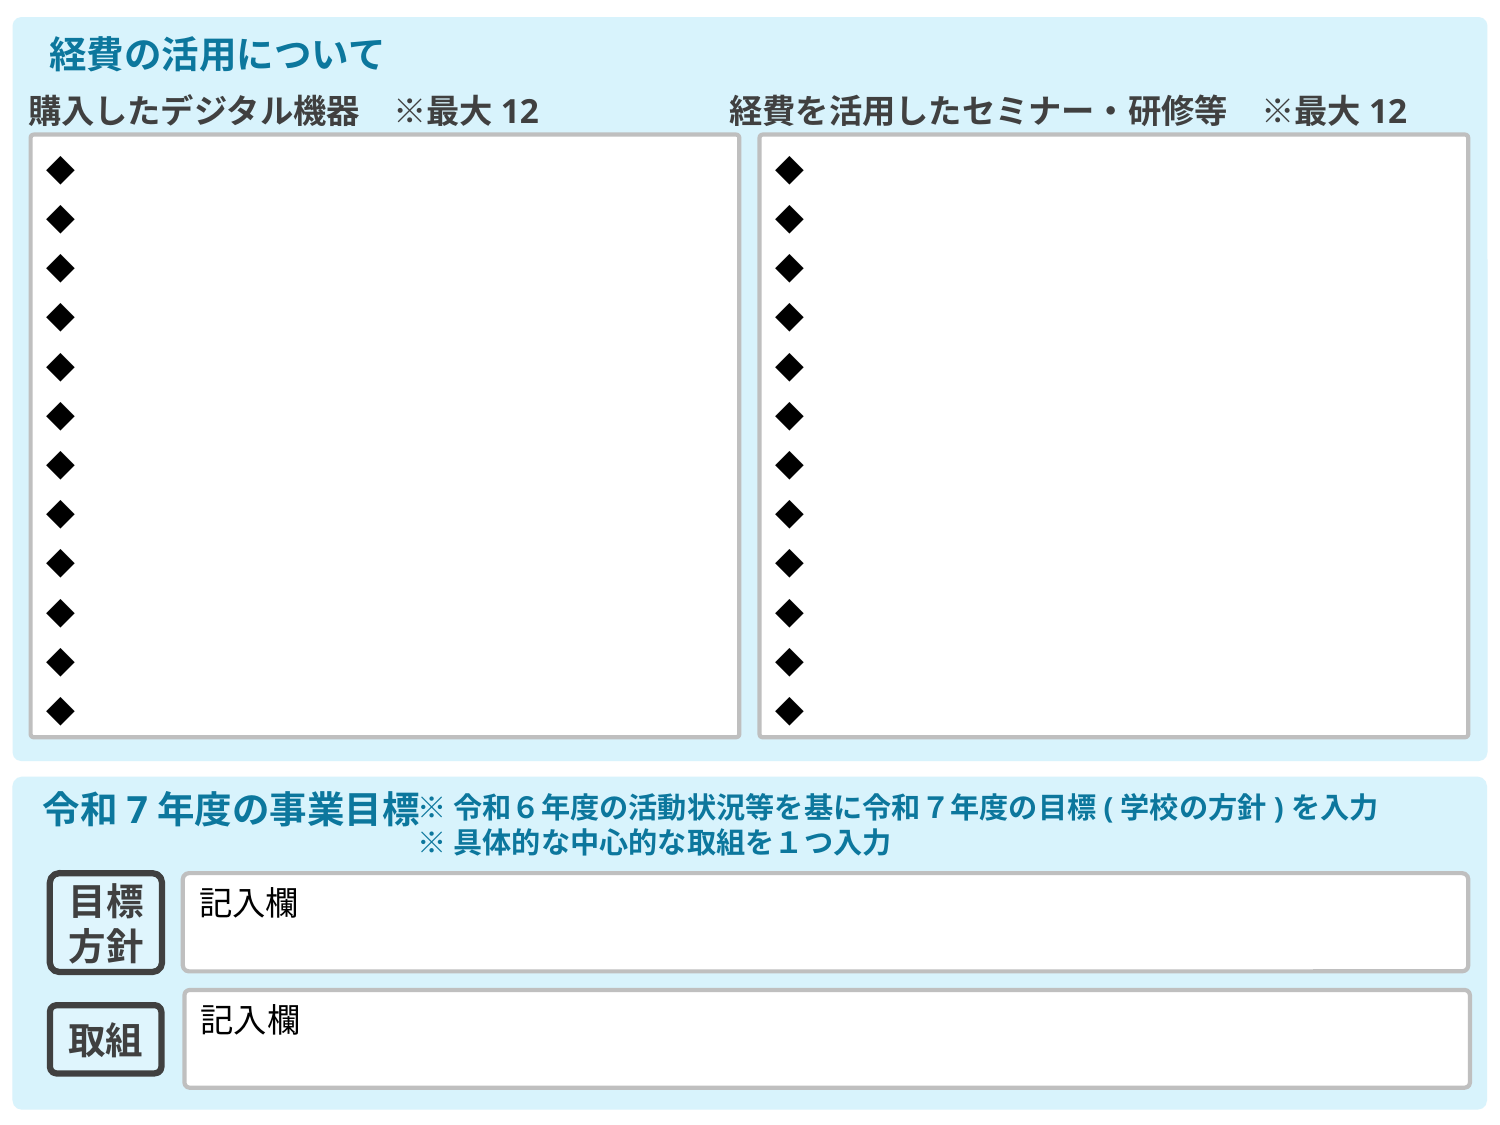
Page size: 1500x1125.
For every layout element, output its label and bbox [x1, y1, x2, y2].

text_box [11, 16, 1489, 762]
text_box [11, 776, 1488, 1111]
